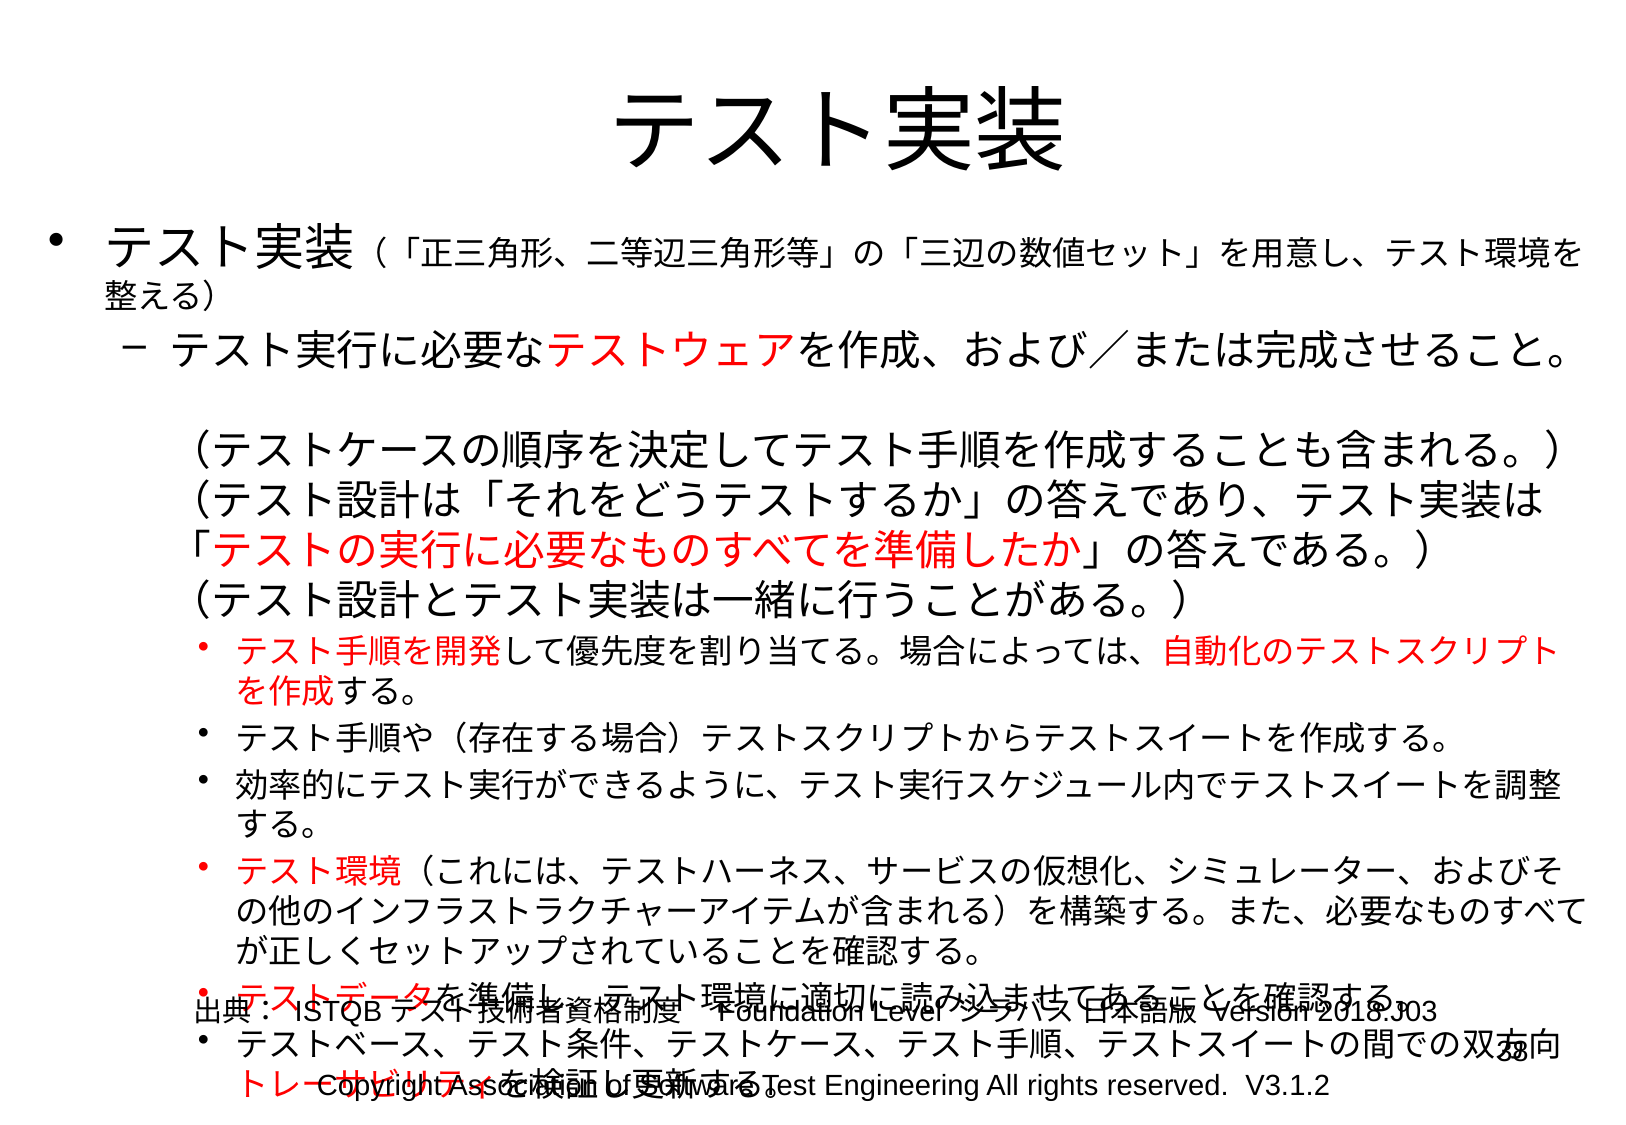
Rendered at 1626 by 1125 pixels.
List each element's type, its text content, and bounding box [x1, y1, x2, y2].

title テスト実装 [137, 87, 1538, 167]
footer Copyright Association of Software Test Engineering All rights reserved. V3.1.2 [233, 1058, 1164, 1103]
slide_number 38 [1164, 1035, 1544, 1103]
text_box 出典： ISTQBテスト技術者資格制度 Foundation Level シラバス 日本語版 Version 2018.J03 [51, 984, 1580, 1035]
list テスト実装（「正三角形、二等辺三角形等」の「三辺の数値セット」を用意し、テスト環境を整える） テスト実行に必要なテストウェアを作成、および／または完成させること。 （テストケースの順序を決定してテスト手順を作成することも含まれる。） （テスト設計は「それをどうテストするか」の答えであり、テスト実装は「テストの実行に必要なものすべてを準備したか」の答えである。） （テスト設計とテスト実装は一緒に行うことがある。） テスト手順を開発して優先度を割り当てる。場合によっては、自動化のテストスクリプトを作成する。 テスト手順や（存在する場合）テストスクリプトからテストスイートを作成する。 効率的にテスト実行ができるように、テスト実行スケジュール内でテストスイートを調整する。 テスト環境（これには、テストハーネス、サービスの仮想化、シミュレーター、およびその他のインフラストラクチャーアイテムが含まれる）を構築する。また、必要なものすべてが正しくセットアップされていることを確認する。 テストデータを準備し、テスト環境に適切に読み込ませてあることを確認する。 テストベース、テスト条件、テストケース、テスト手順、テストスイートの間での双方向トレーサビリティを検証し更新する。 [32, 207, 1605, 1036]
